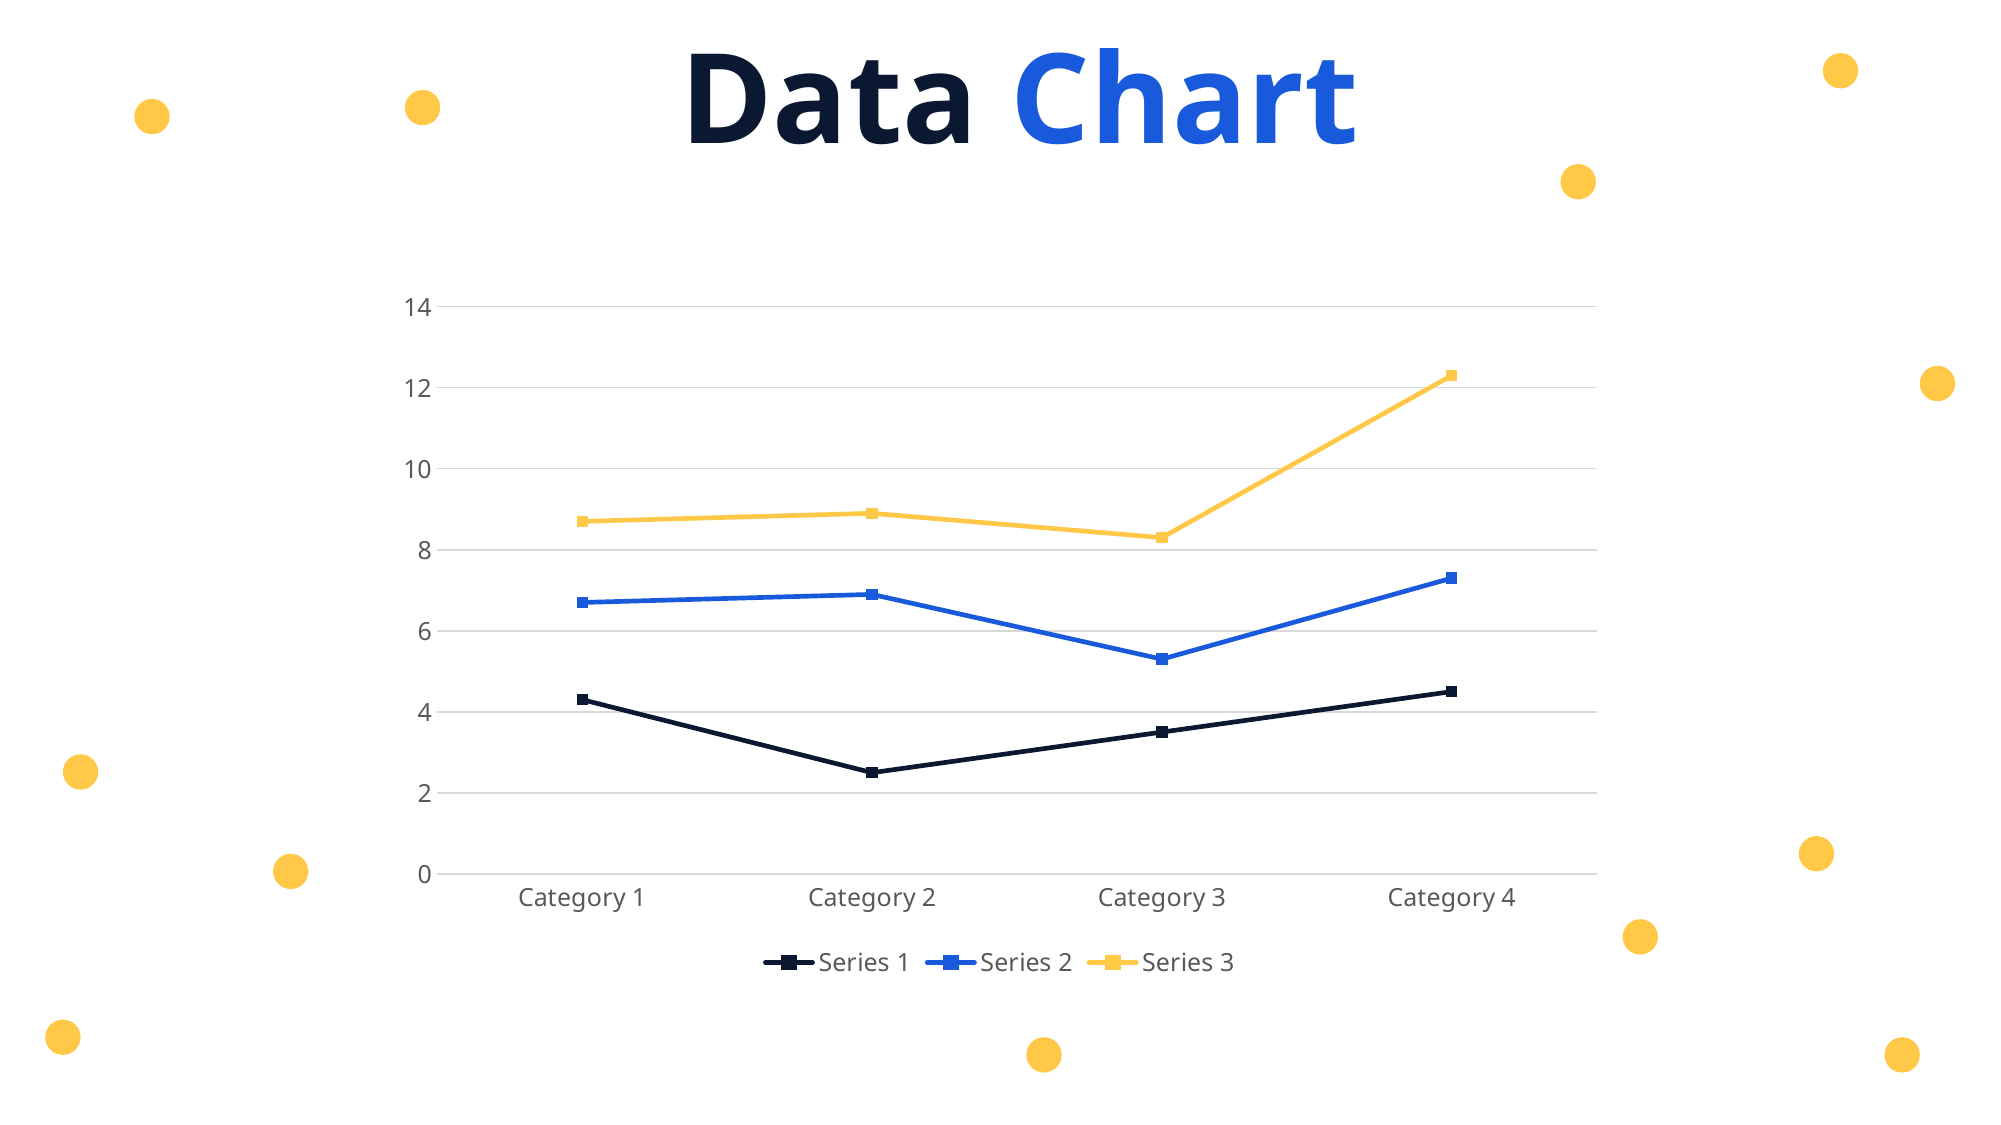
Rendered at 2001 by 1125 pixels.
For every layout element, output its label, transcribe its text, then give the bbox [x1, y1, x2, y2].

chart [378, 275, 1622, 986]
text_box [62, 754, 99, 790]
text_box [1026, 1037, 1062, 1073]
text_box [1884, 1037, 1920, 1073]
text_box [1798, 836, 1835, 872]
text_box [45, 1019, 81, 1055]
text_box Data Chart [665, 11, 1374, 177]
text_box [1560, 164, 1596, 200]
text_box [1822, 53, 1859, 89]
text_box [1622, 919, 1658, 955]
text_box [1919, 365, 1956, 402]
text_box [404, 89, 441, 126]
text_box [134, 98, 170, 135]
text_box [273, 853, 309, 890]
